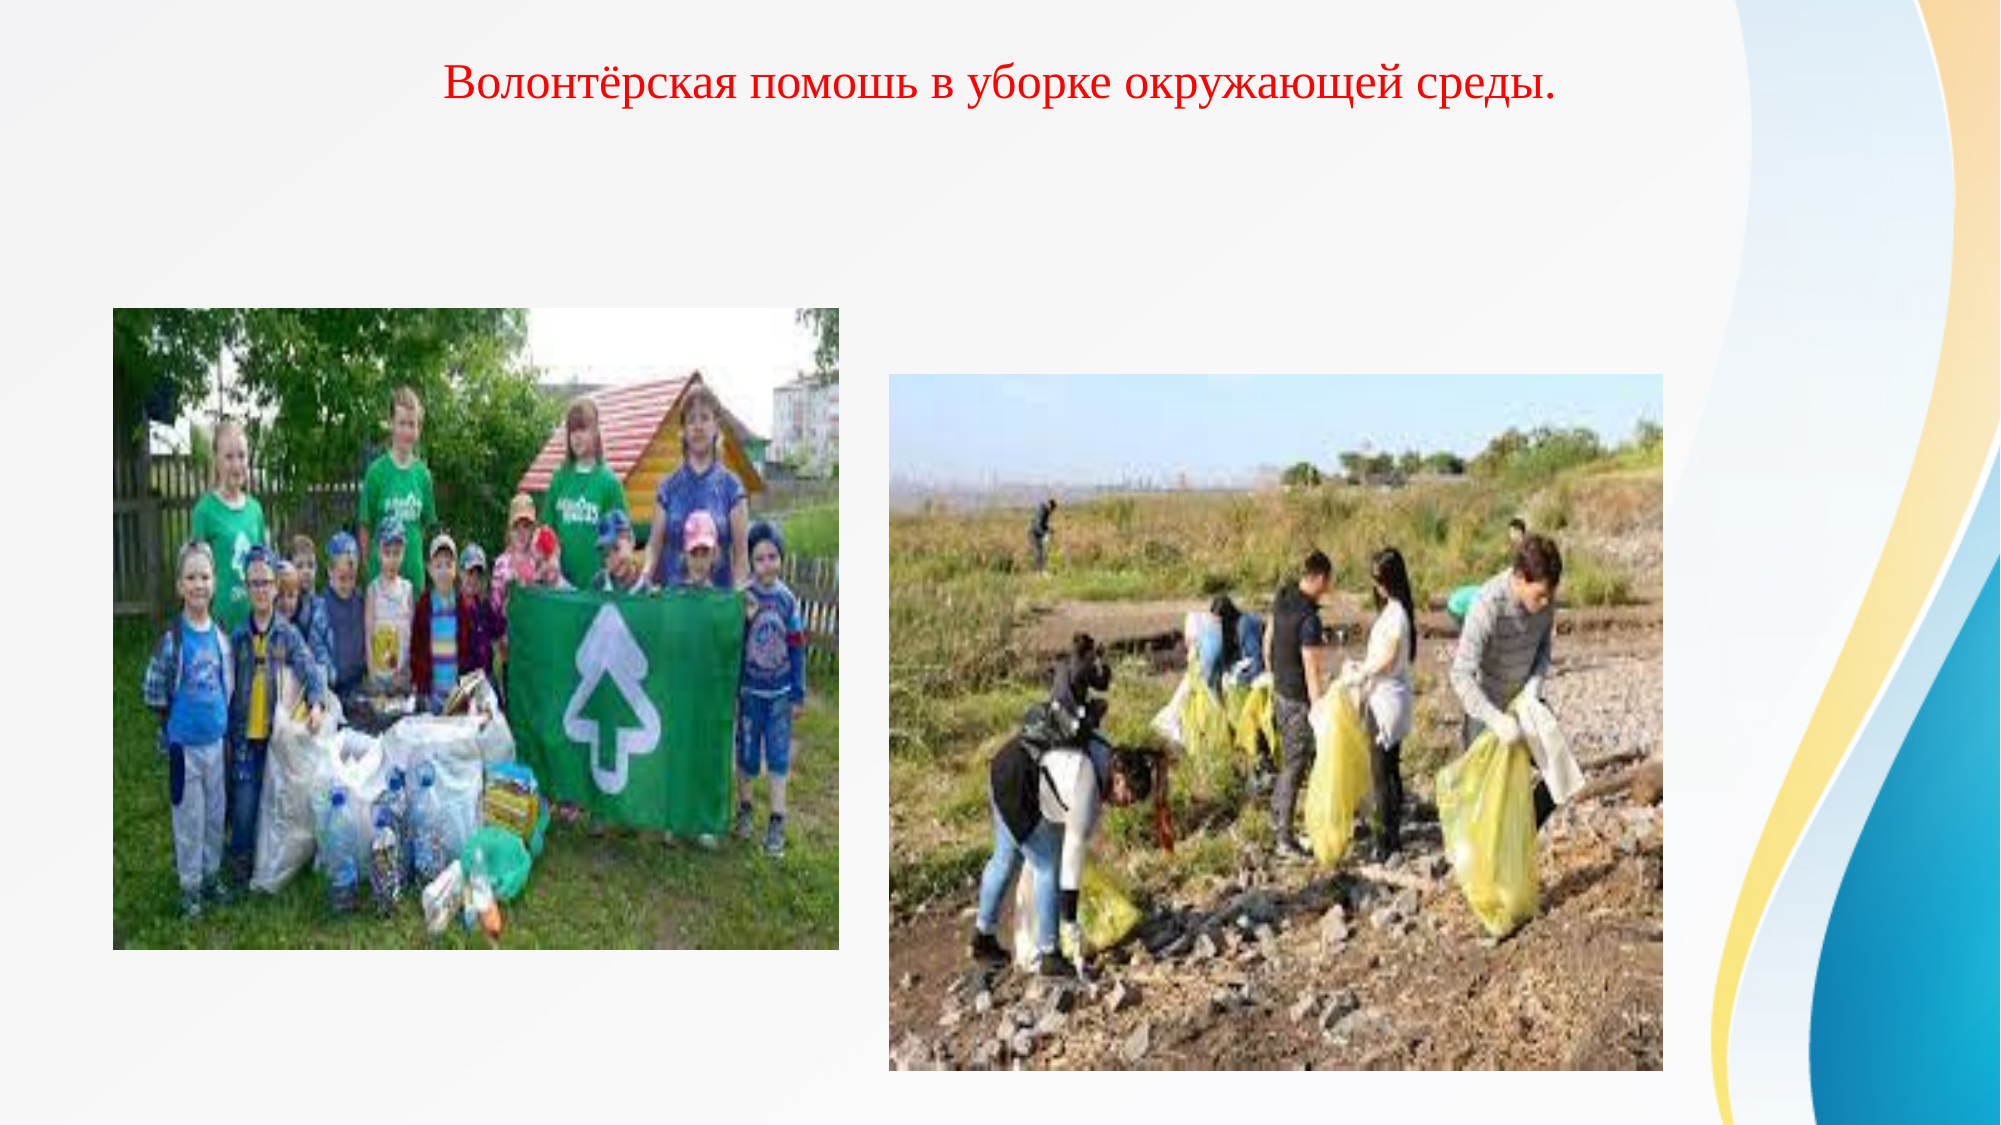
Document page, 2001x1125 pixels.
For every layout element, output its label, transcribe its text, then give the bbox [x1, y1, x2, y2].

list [889, 374, 1663, 1071]
picture [0, 0, 2001, 1125]
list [113, 308, 839, 950]
title Волонтёрская помошь в уборке окружающей среды. [99, 30, 1901, 127]
